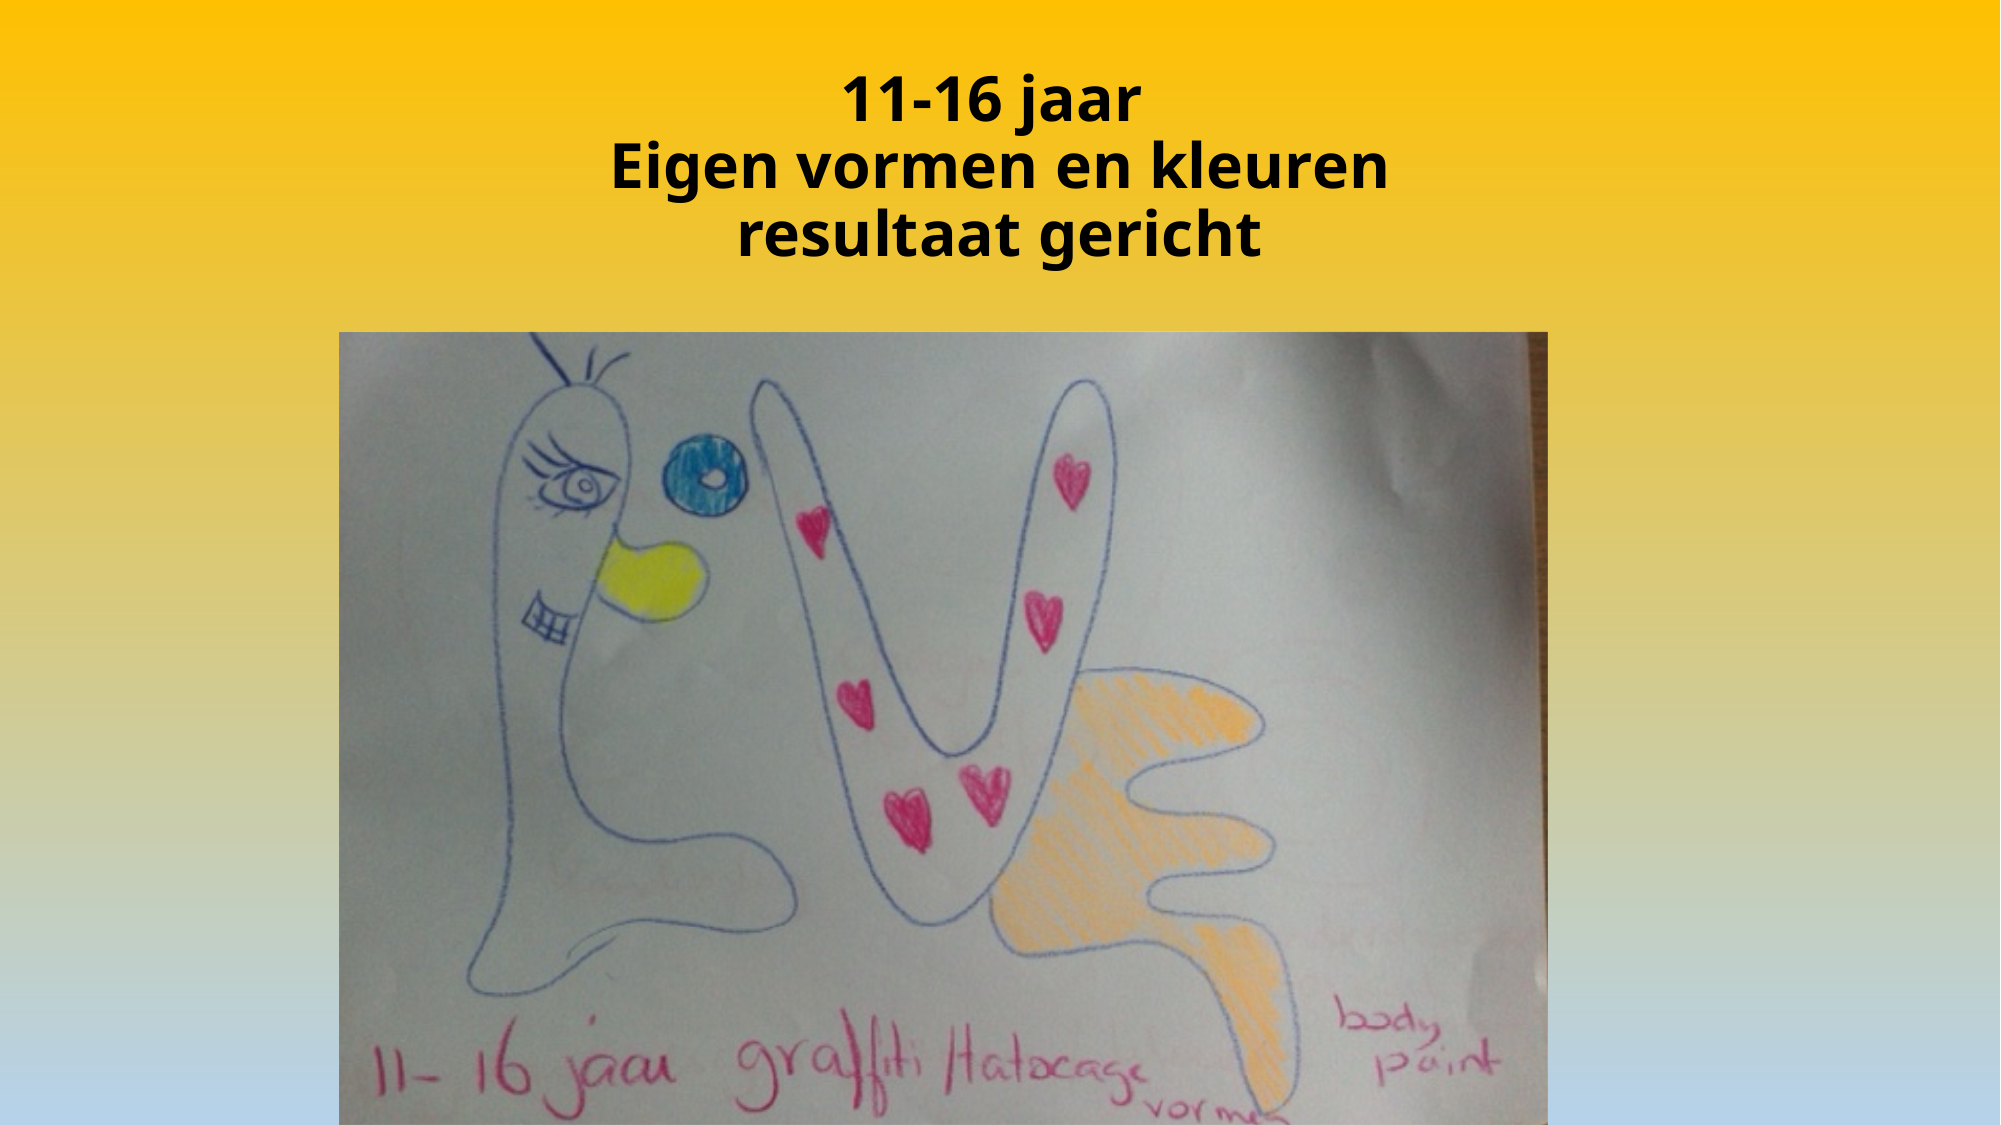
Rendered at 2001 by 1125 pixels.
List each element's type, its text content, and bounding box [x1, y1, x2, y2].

title 11-16 jaar Eigen vormen en kleuren resultaat gericht [137, 59, 1863, 278]
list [337, 331, 1548, 1125]
